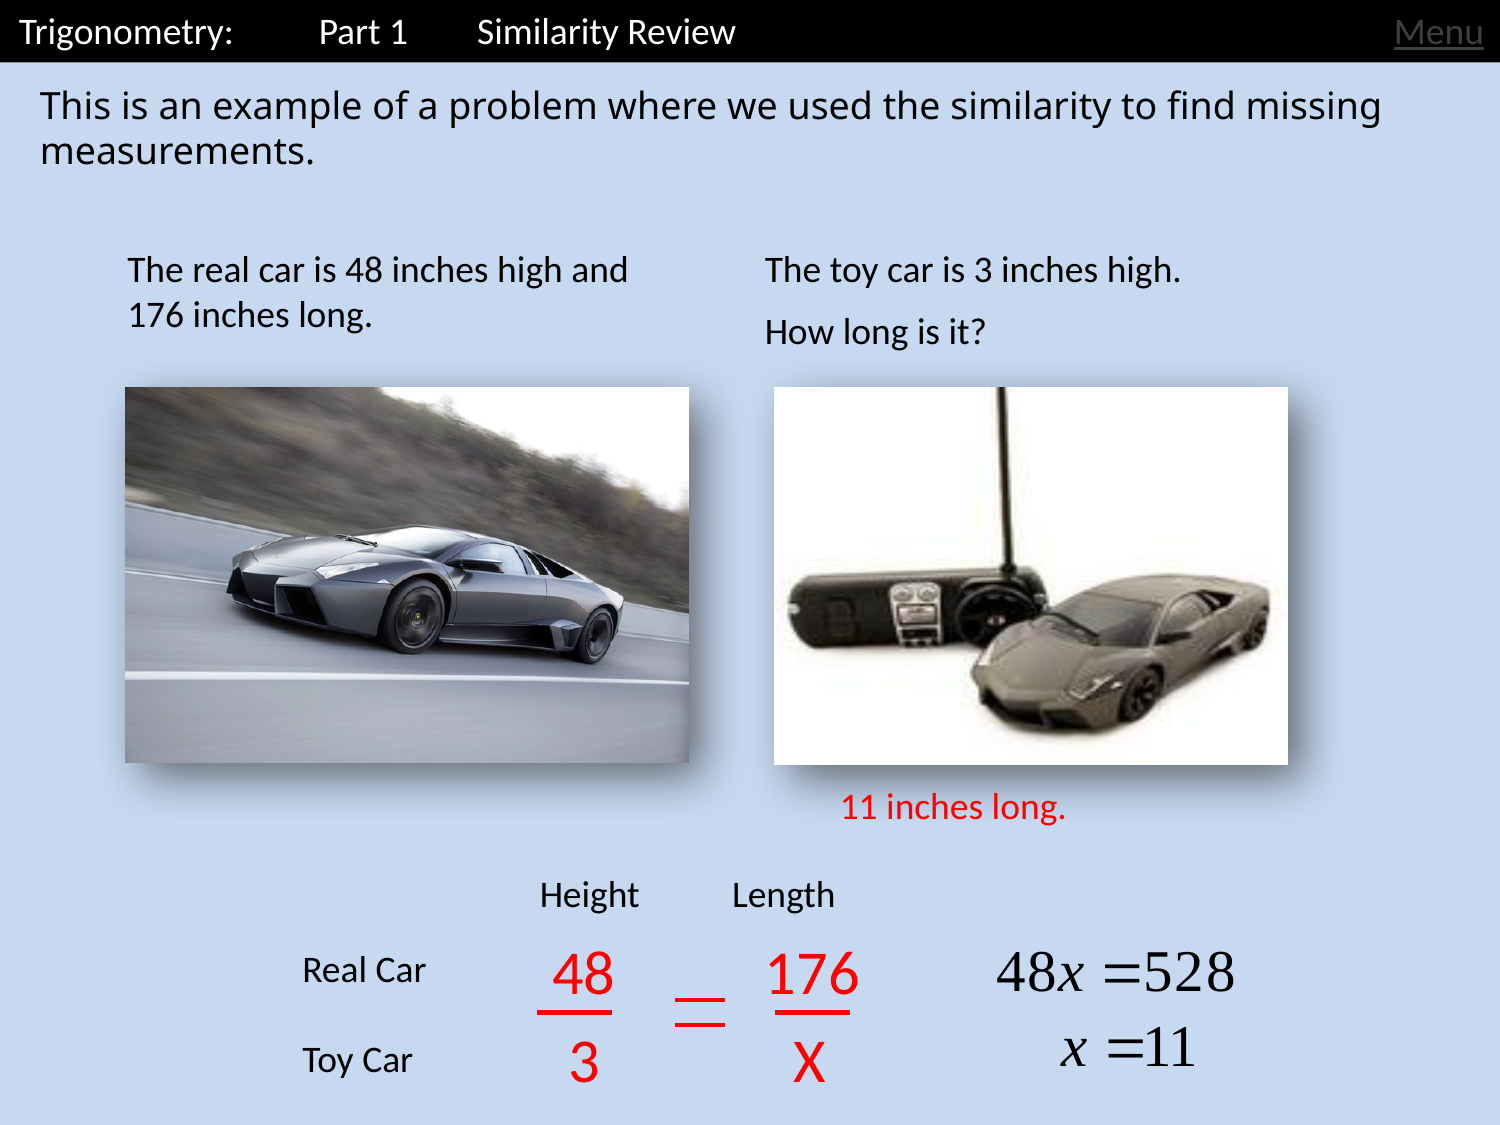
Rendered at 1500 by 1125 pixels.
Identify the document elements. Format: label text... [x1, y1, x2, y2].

text_box [0, 0, 1500, 64]
text_box The real car is 48 inches high and 176 inches long. [112, 237, 675, 343]
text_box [1049, 1012, 1208, 1082]
text_box Real Car Toy Car [287, 937, 488, 1088]
picture [124, 387, 689, 763]
text_box How long is it? [750, 299, 1313, 360]
text_box 176 [749, 924, 888, 1012]
picture [774, 387, 1288, 765]
text_box X [749, 1012, 888, 1103]
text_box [987, 937, 1240, 1007]
text_box This is an example of a problem where we used the similarity to find missing measurements. [24, 74, 1475, 180]
text_box Height Length [525, 862, 1100, 923]
text_box The toy car is 3 inches high. [750, 237, 1313, 298]
text_box 11 inches long. [825, 774, 1313, 835]
text_box Menu [1379, 0, 1500, 60]
text_box Trigonometry: Part 1 Similarity Review [3, 0, 752, 60]
text_box 3 [524, 1012, 663, 1103]
text_box 48 [537, 924, 675, 1015]
